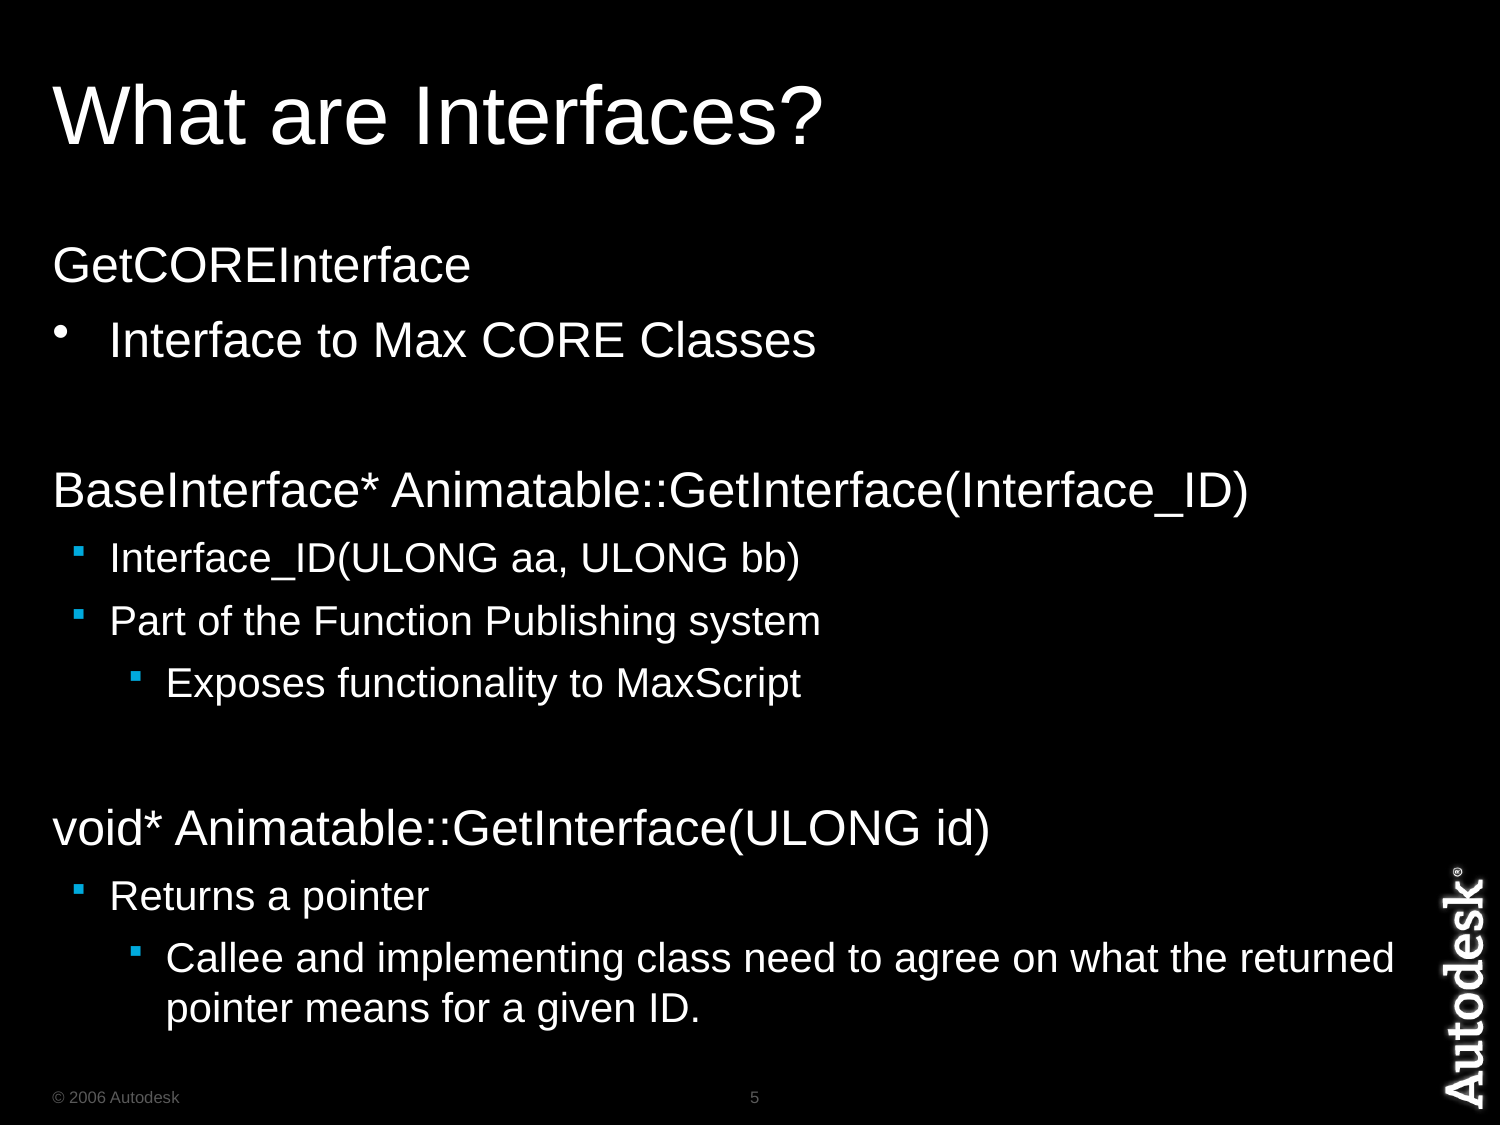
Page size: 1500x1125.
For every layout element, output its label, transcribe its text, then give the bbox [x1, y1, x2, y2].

title What are Interfaces? [52, 22, 1401, 211]
list GetCOREInterface Interface to Max CORE Classes BaseInterface* Animatable::GetInterface(Interface_ID) Interface_ID(ULONG aa, ULONG bb) Part of the Function Publishing system Exposes functionality to MaxScript void* Animatable::GetInterface(ULONG id) Returns a pointer Callee and implementing class need to agree on what the returned pointer means for a given ID. [52, 231, 1401, 1073]
picture [1402, 0, 1500, 1125]
